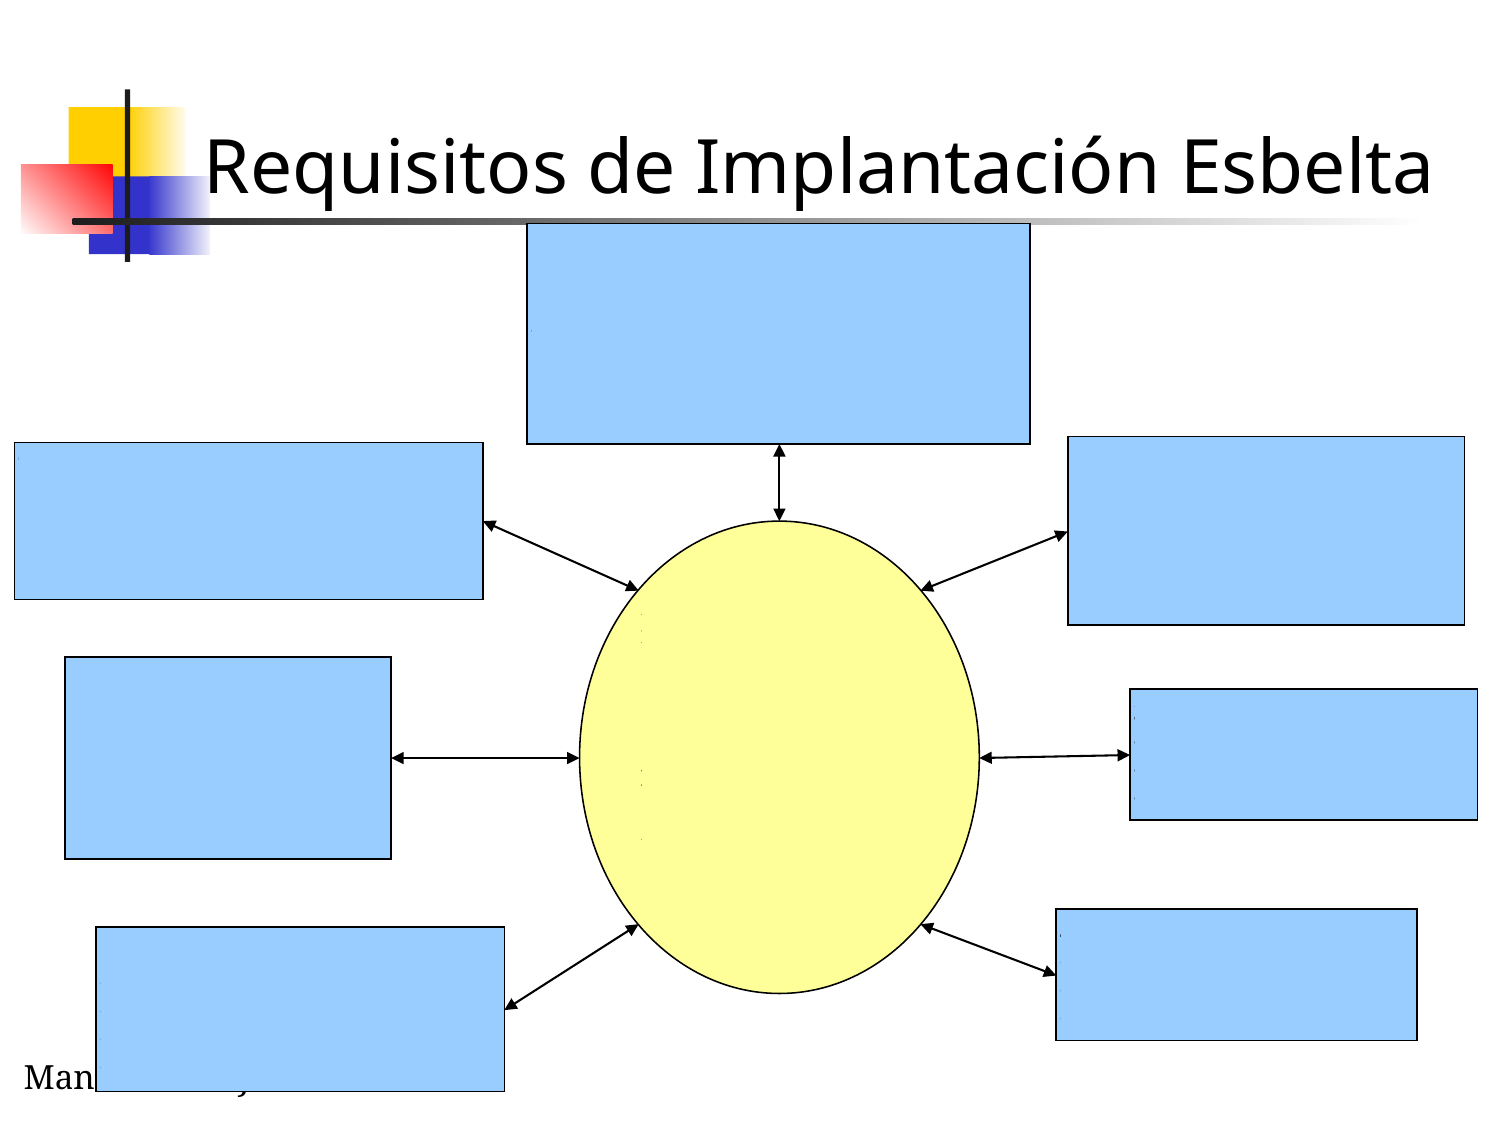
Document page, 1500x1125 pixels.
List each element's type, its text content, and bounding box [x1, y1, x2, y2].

title Requisitos de Implantación Esbelta [188, 27, 1468, 185]
picture [0, 187, 1500, 1114]
